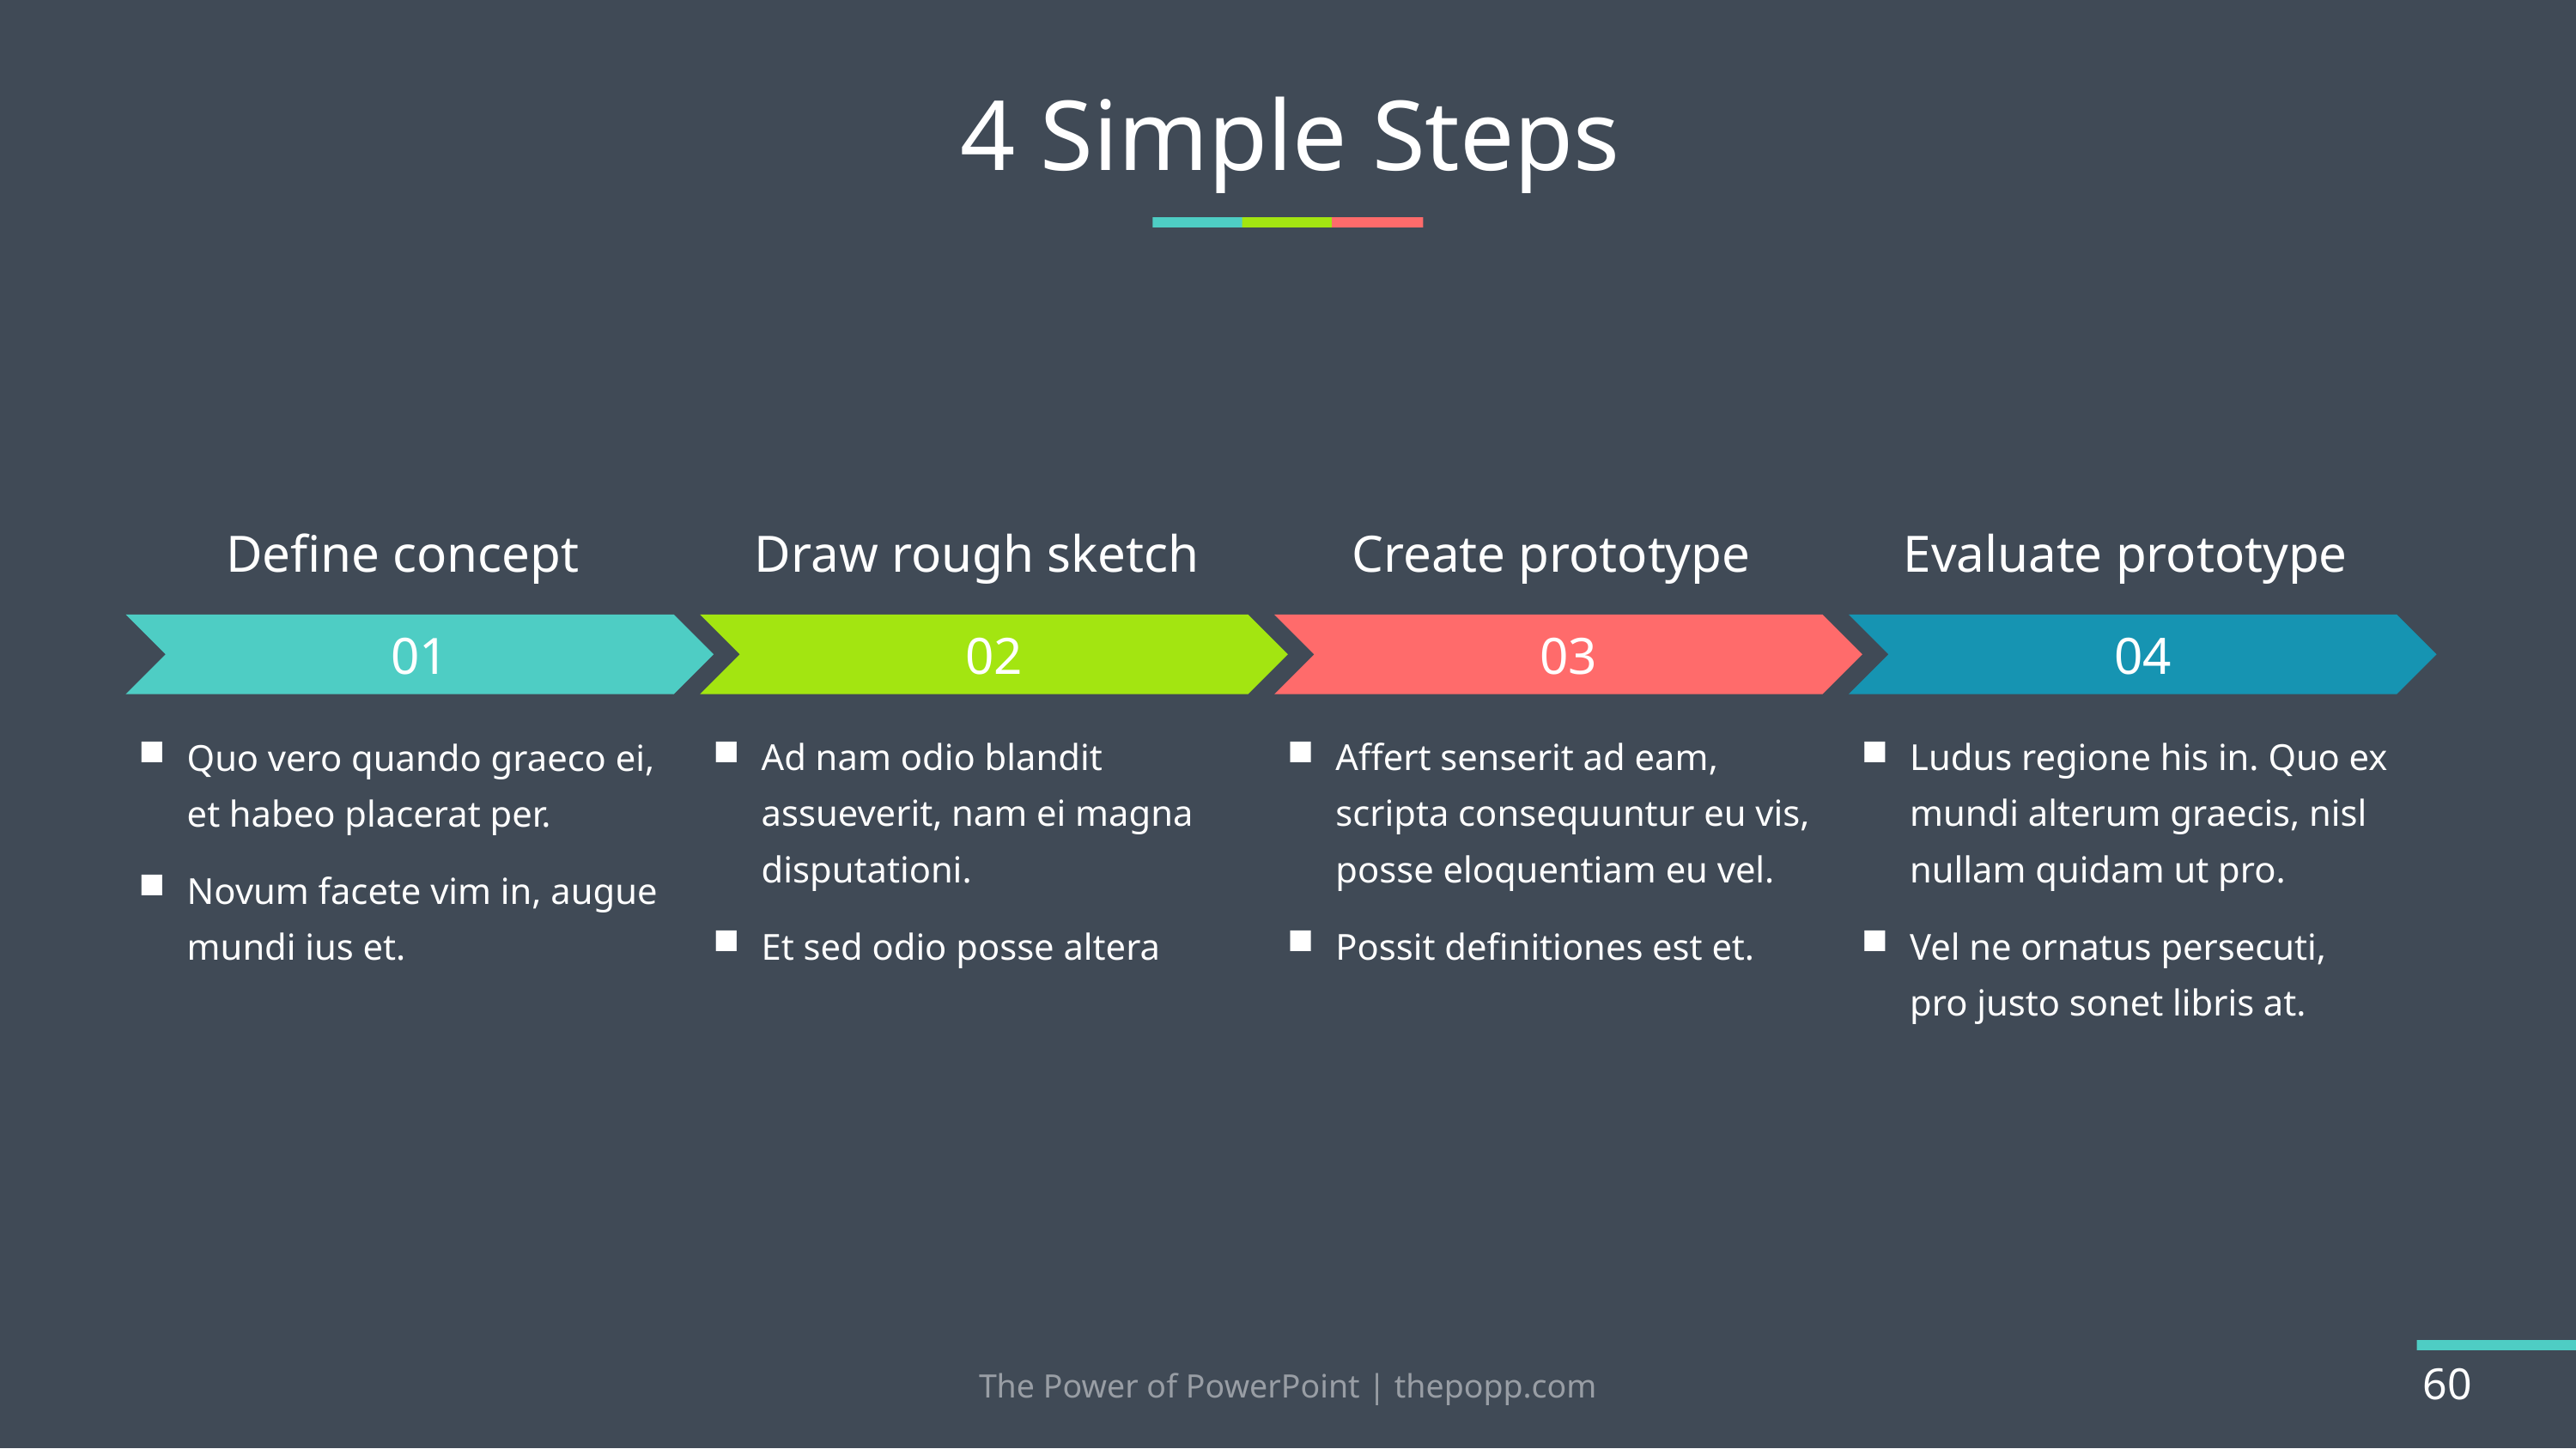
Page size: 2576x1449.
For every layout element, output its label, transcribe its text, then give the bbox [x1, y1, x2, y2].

list Ad nam odio blandit assueverit, nam ei magna disputationi. Et sed odio posse altera [700, 715, 1254, 1160]
list Define concept [125, 382, 679, 589]
list Draw rough sketch [700, 382, 1254, 589]
list Create prototype [1274, 382, 1828, 589]
list Affert senserit ad eam, scripta consequuntur eu vis, posse eloquentiam eu vel. Possit definitiones est et. [1274, 715, 1828, 1160]
list Evaluate prototype [1848, 382, 2403, 589]
title 4 Simple Steps [69, 49, 2512, 230]
slide_number 60 [2409, 1351, 2576, 1421]
list Quo vero quando graeco ei, et habeo placerat per. Novum facete vim in, augue mundi ius et. [125, 715, 679, 1160]
footer The Power of PowerPoint | thepopp.com [853, 1349, 1723, 1427]
list Ludus regione his in. Quo ex mundi alterum graecis, nisl nullam quidam ut pro. Vel ne ornatus persecuti, pro justo sonet libris at. [1848, 715, 2403, 1160]
